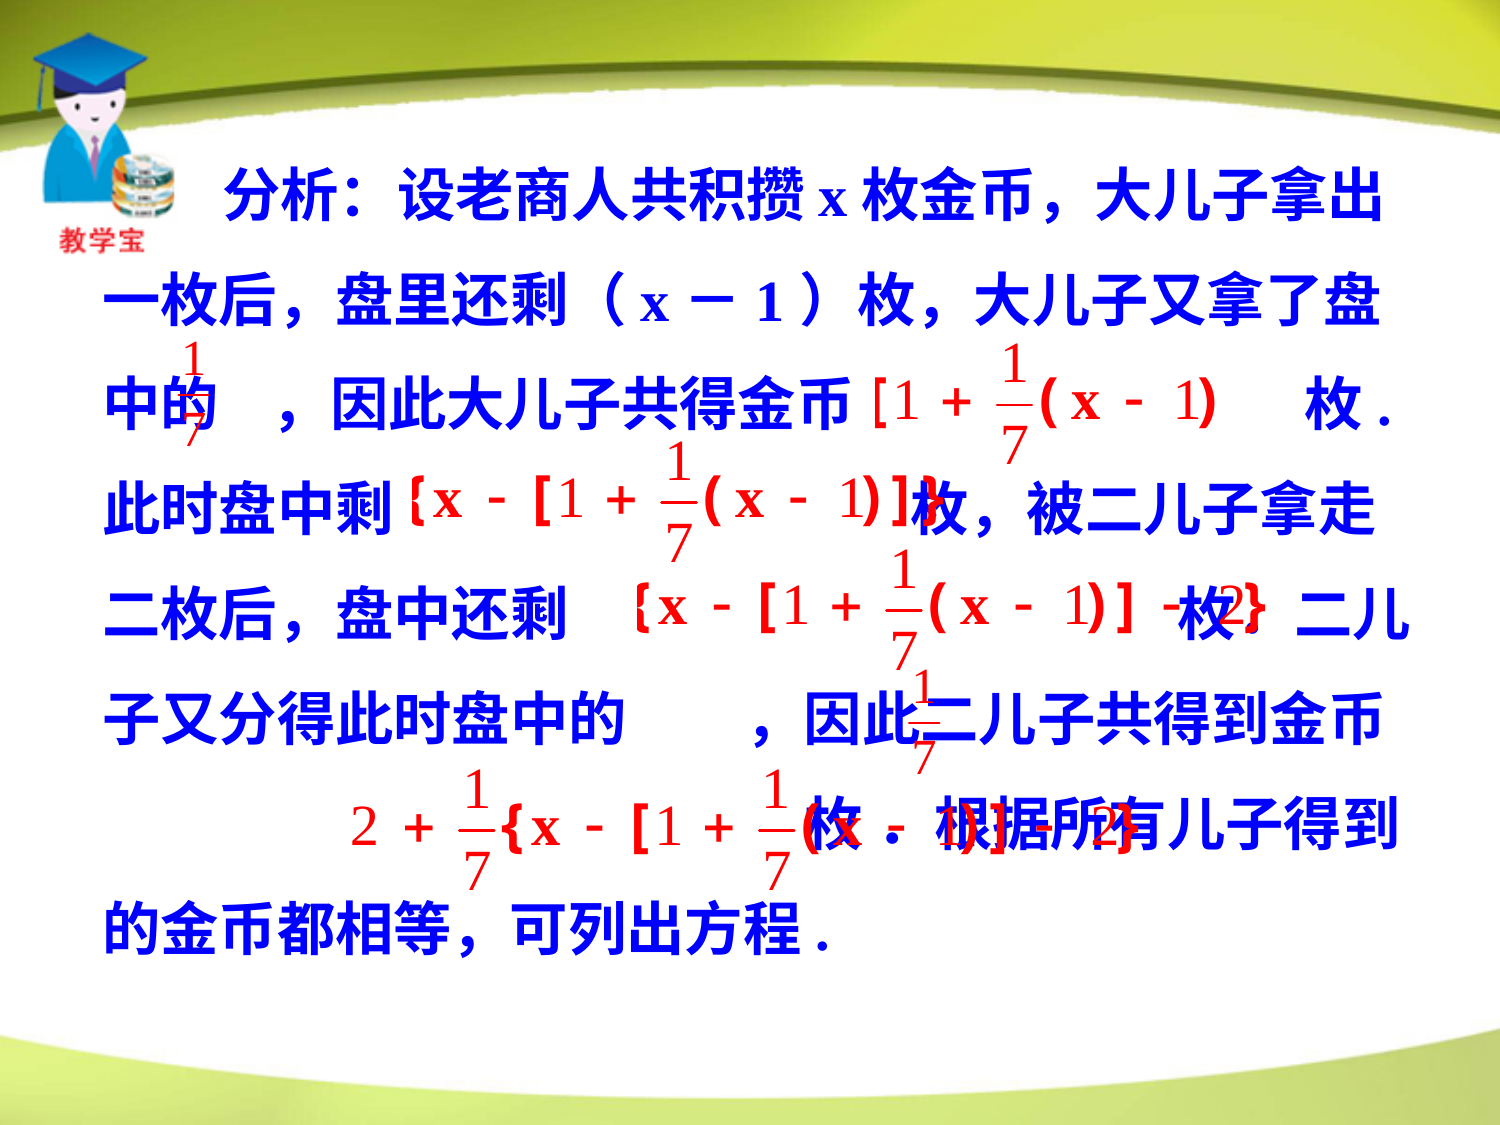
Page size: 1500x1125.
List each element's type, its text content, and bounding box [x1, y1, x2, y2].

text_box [905, 655, 944, 752]
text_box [346, 753, 1141, 898]
picture [0, 0, 1500, 1125]
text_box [174, 327, 214, 454]
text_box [637, 533, 1267, 678]
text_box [874, 327, 1221, 472]
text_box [412, 425, 947, 570]
text_box 分析：设老商人共积攒x枚金币，大儿子拿出一枚后，盘里还剩（x－1）枚，大儿子又拿了盘中的 ，因此大儿子共得金币 枚.此时盘中剩 枚，被二儿子拿走二枚后，盘中还剩 枚．二儿子又分得此时盘中的 ，因此二儿子共得到金币 枚 ．根据所有儿子得到的金币都相等，可列出方程. [87, 115, 1438, 970]
